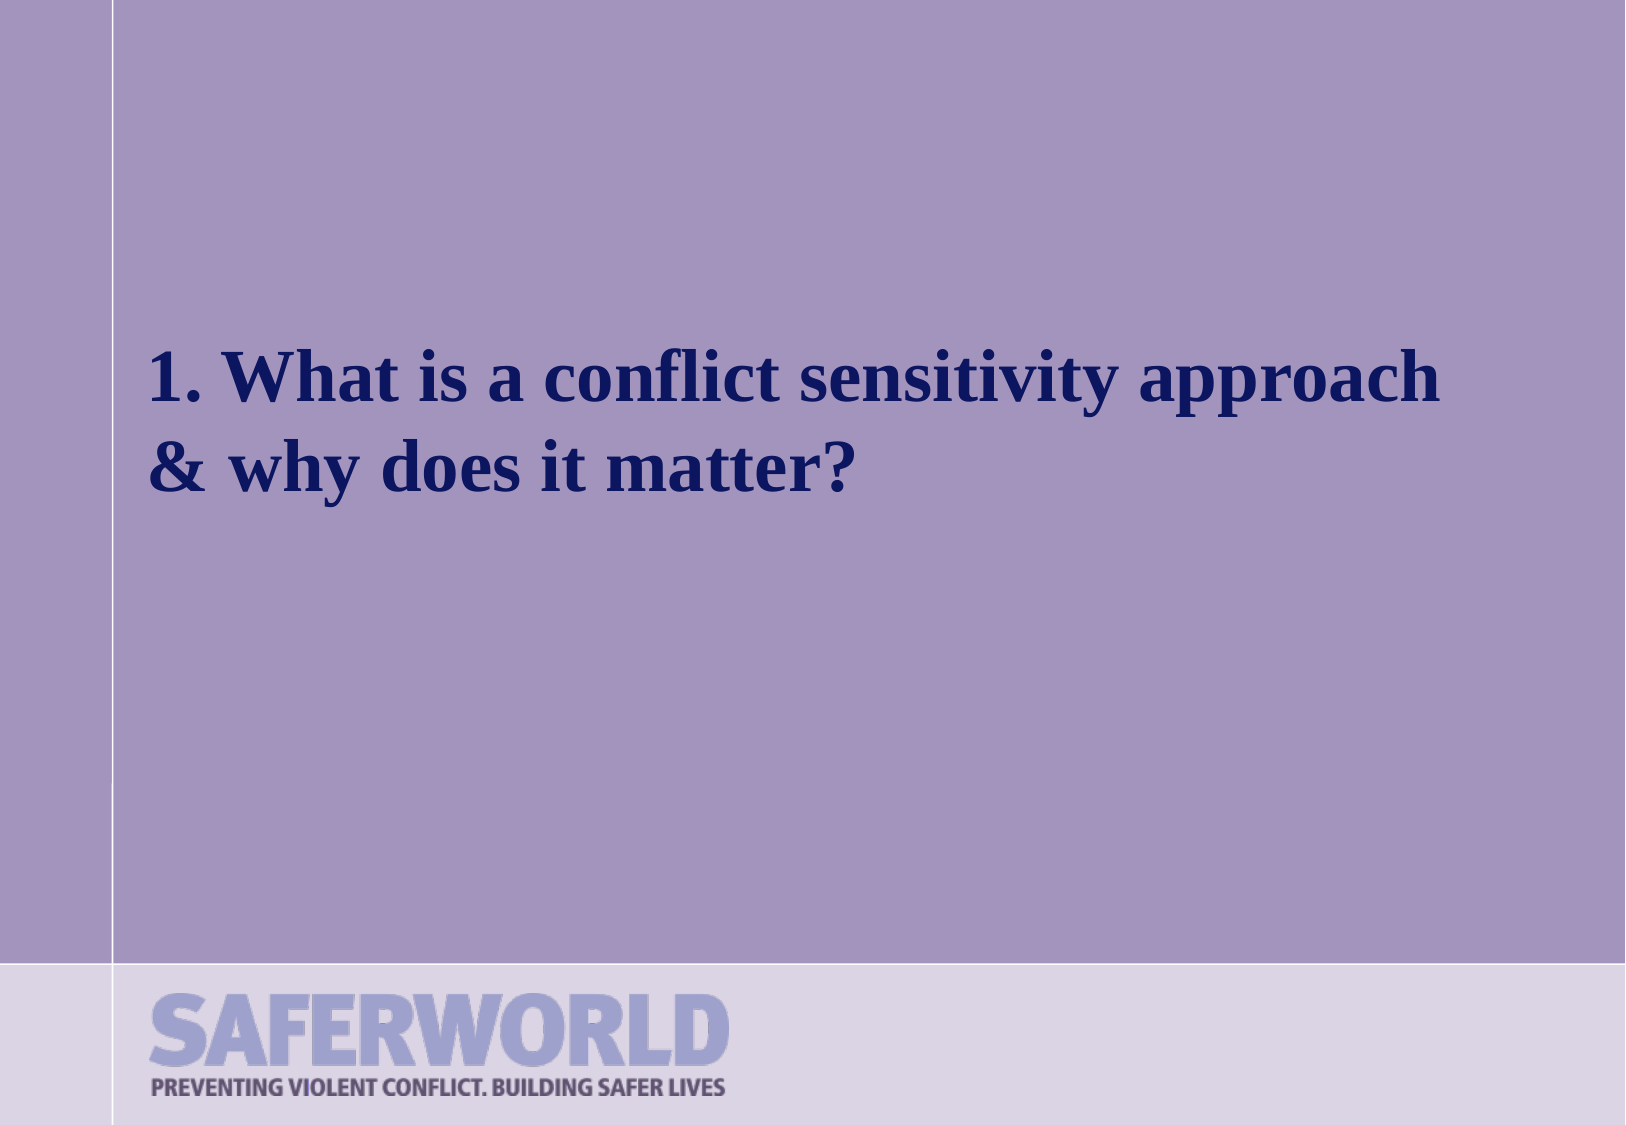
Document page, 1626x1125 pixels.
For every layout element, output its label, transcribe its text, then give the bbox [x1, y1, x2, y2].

picture [149, 993, 729, 1096]
text_box 1. What is a conflict sensitivity approach & why does it matter? [146, 326, 1497, 504]
